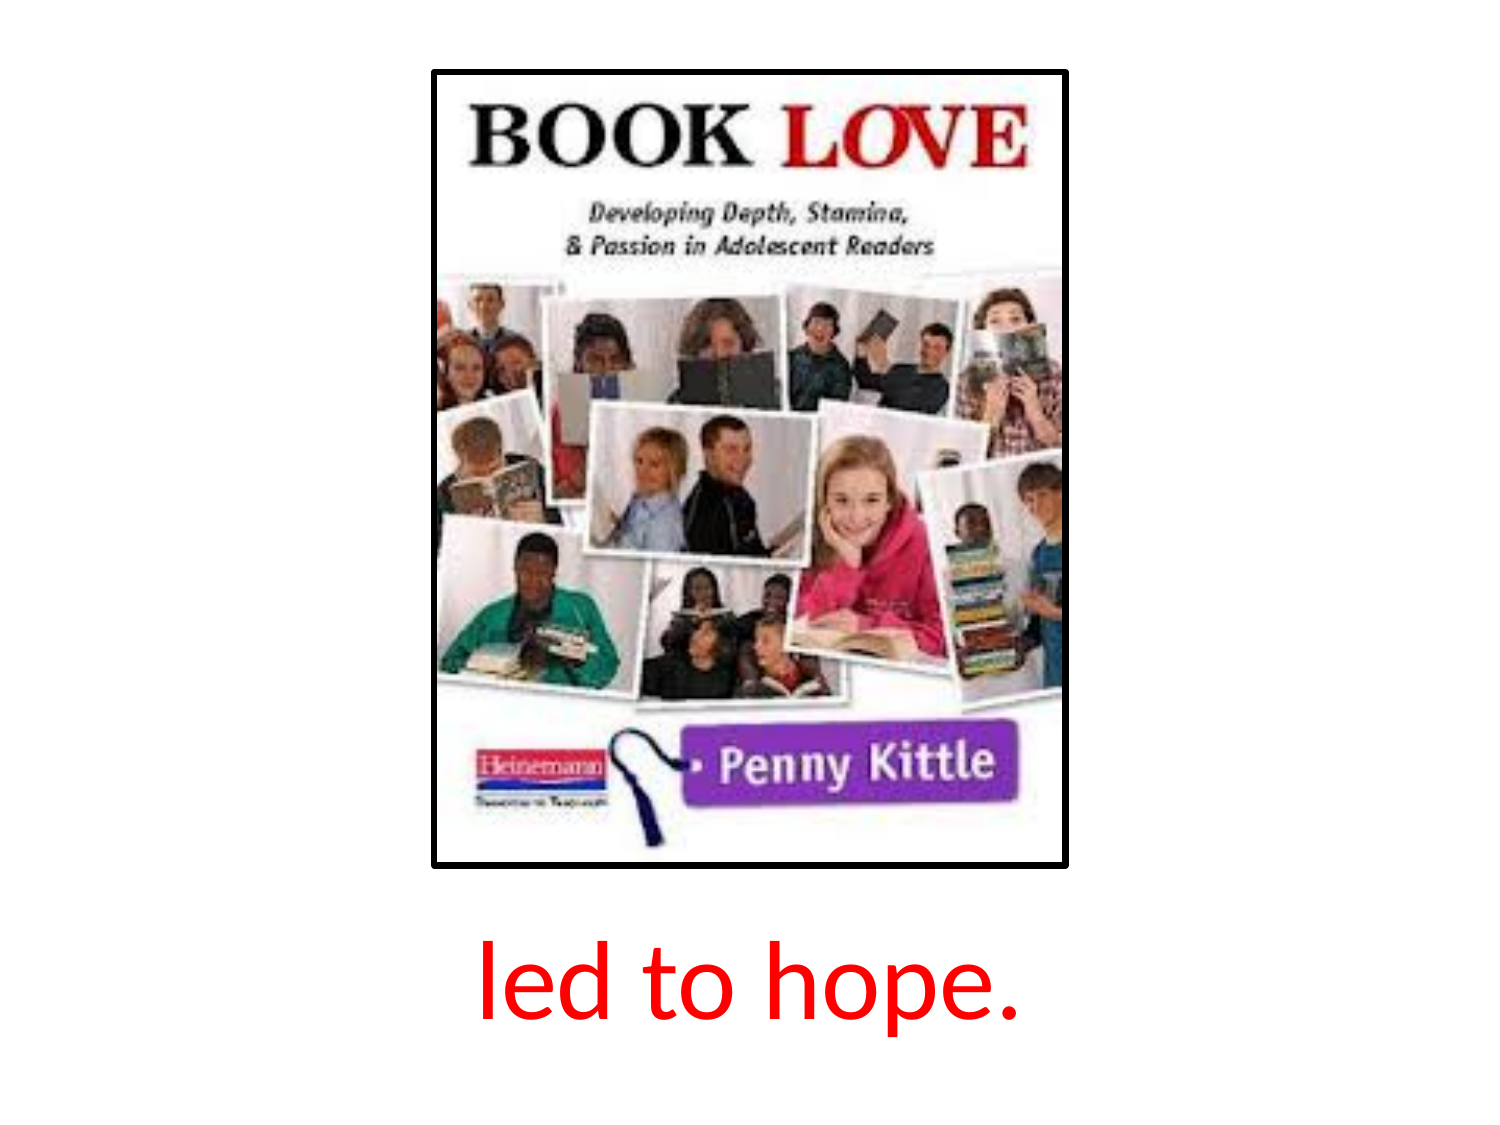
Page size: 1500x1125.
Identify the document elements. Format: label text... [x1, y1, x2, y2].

text_box led to hope. [137, 899, 1363, 1050]
picture [437, 74, 1063, 863]
